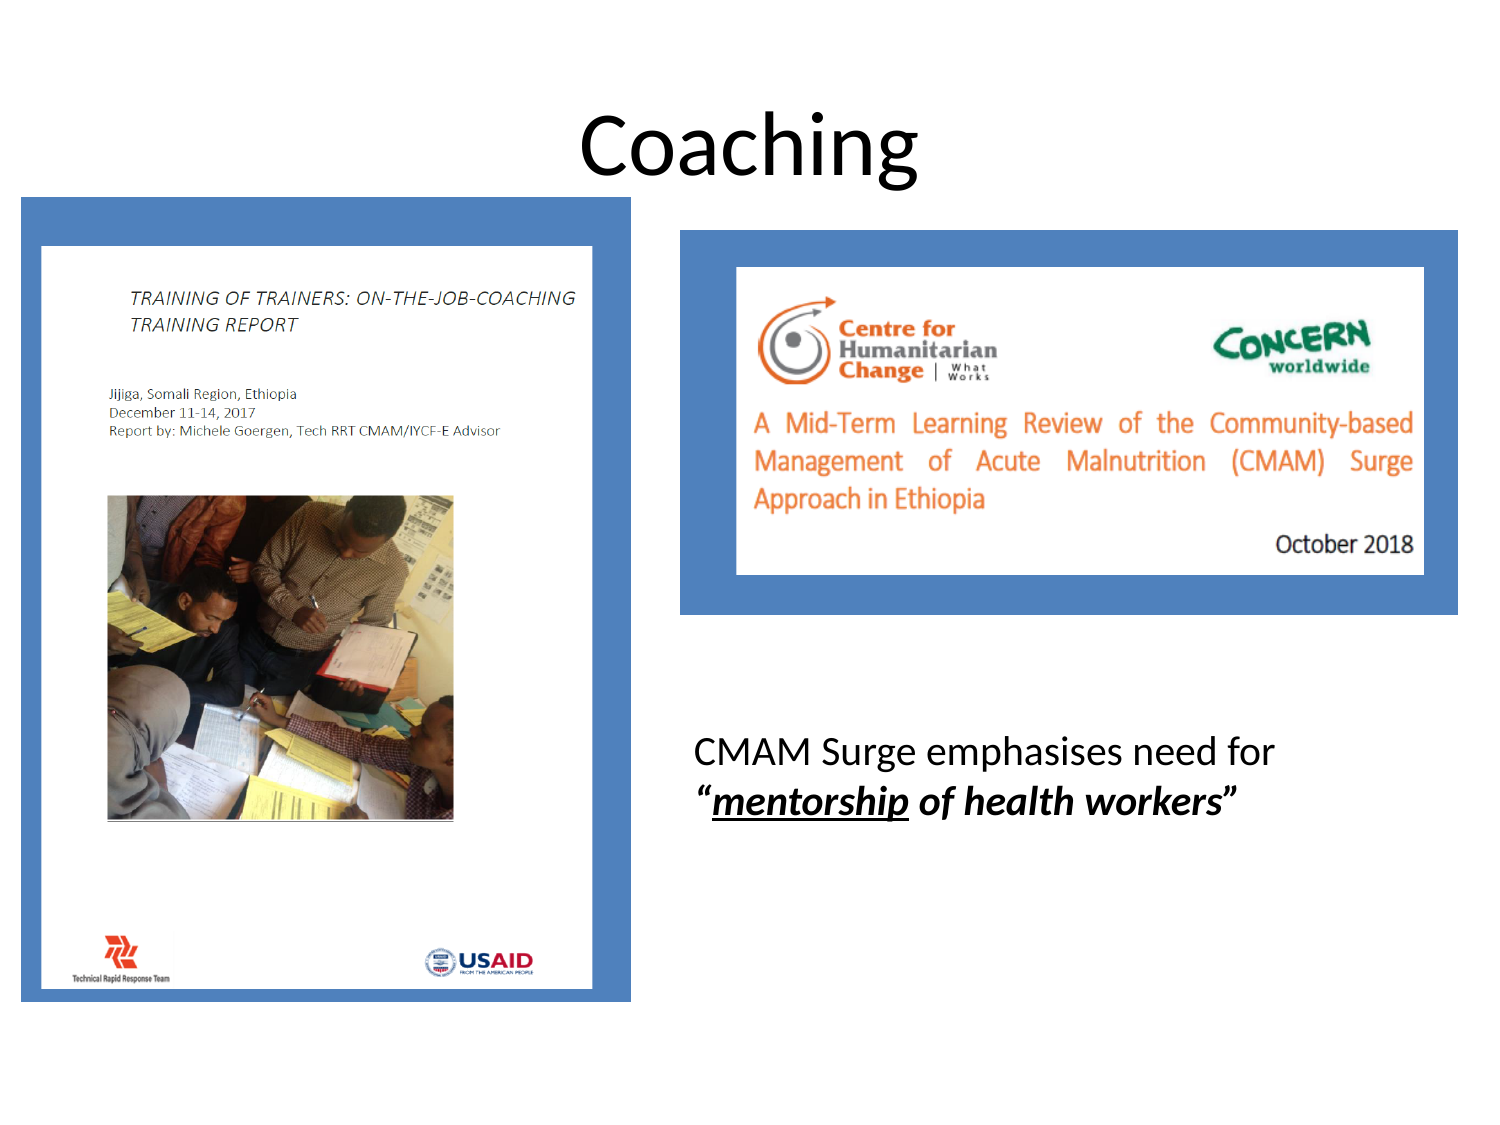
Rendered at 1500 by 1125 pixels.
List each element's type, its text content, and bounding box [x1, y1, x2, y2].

table_header [680, 230, 1458, 615]
text_box CMAM Surge emphasises need for “mentorship of health workers” [679, 715, 1459, 831]
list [736, 266, 1425, 575]
table_header [21, 197, 631, 1002]
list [41, 246, 593, 990]
title Coaching [75, 45, 1425, 233]
